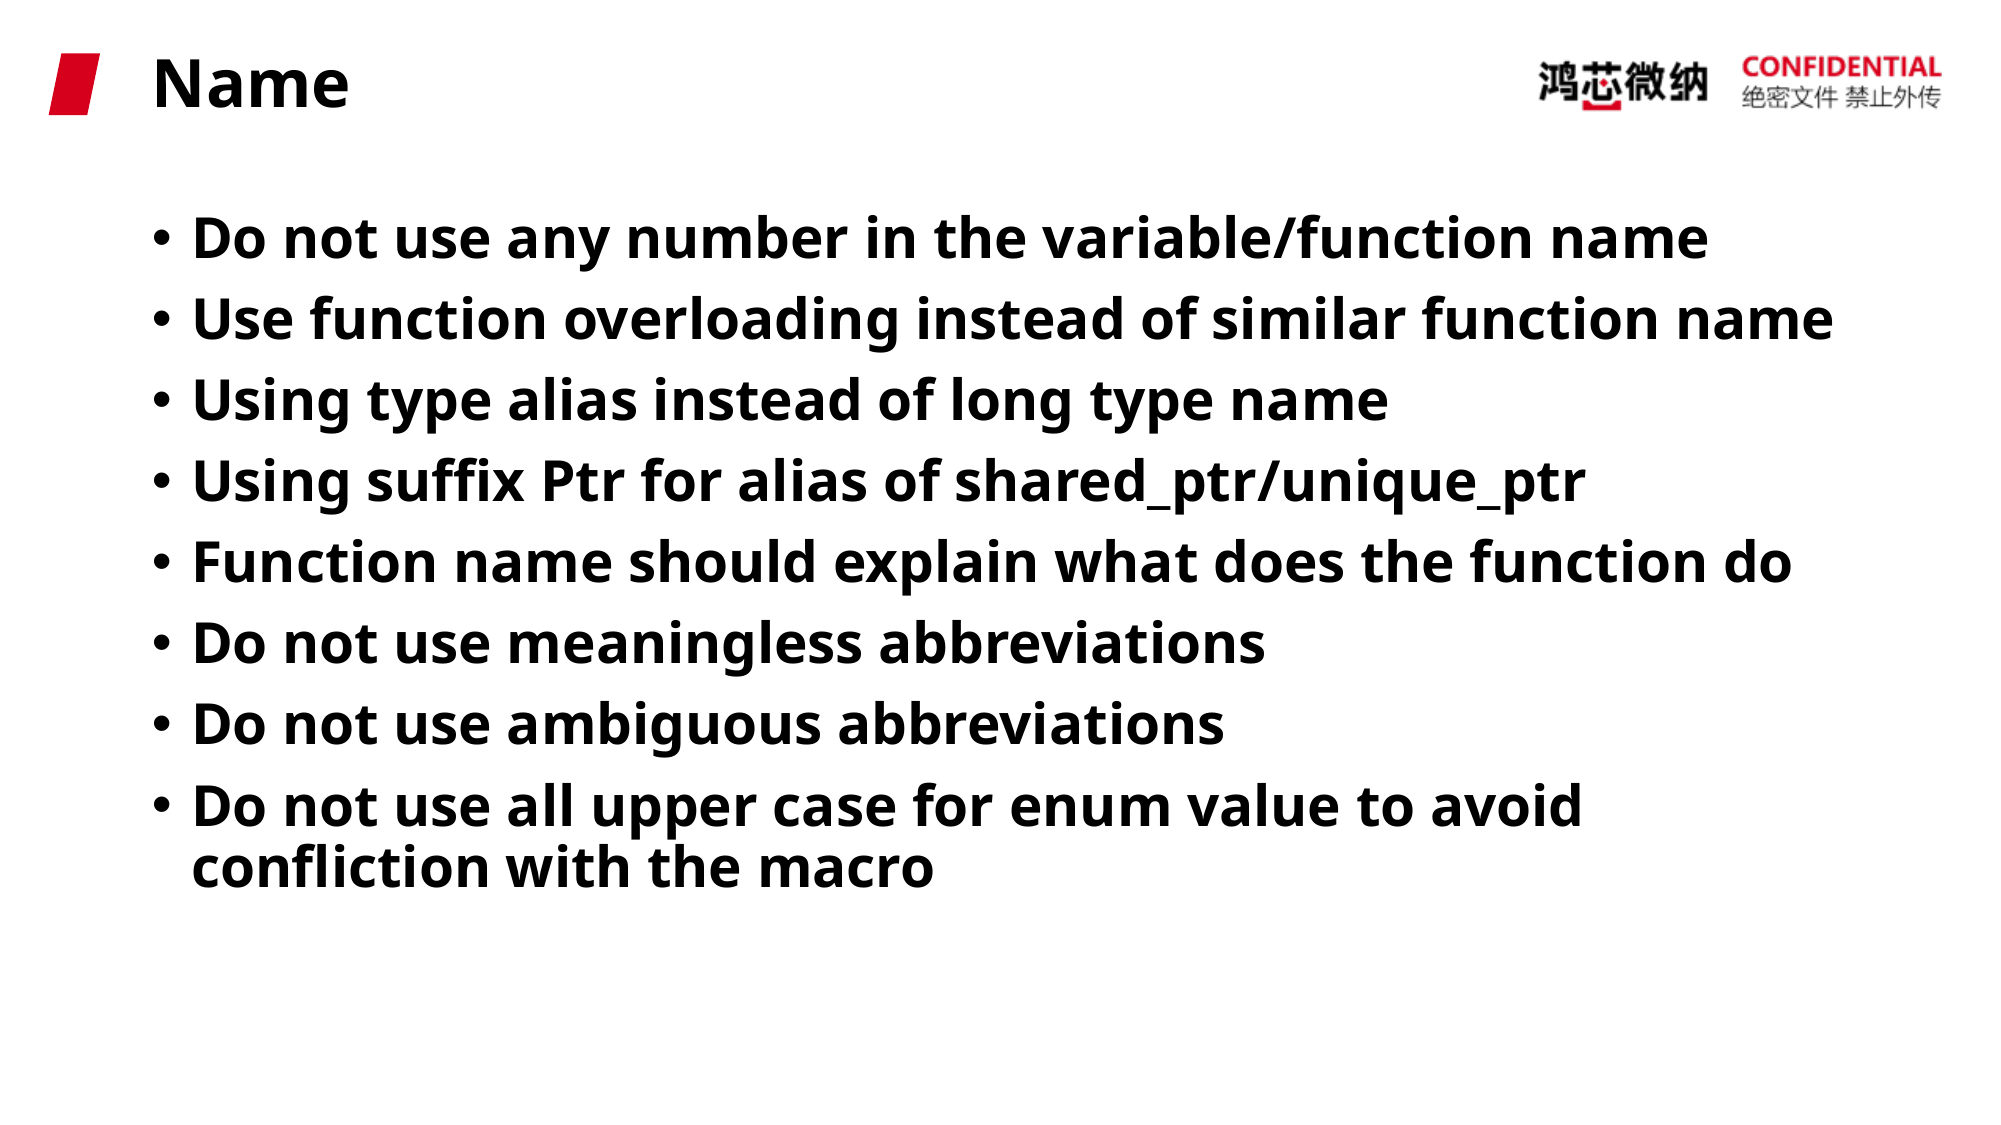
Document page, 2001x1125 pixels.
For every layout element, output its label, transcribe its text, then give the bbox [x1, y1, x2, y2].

title Name [136, 0, 1862, 195]
list Do not use any number in the variable/function name Use function overloading instead of similar function name Using type alias instead of long type name Using suffix Ptr for alias of shared_ptr/unique_ptr Function name should explain what does the function do Do not use meaningless abbreviations Do not use ambiguous abbreviations Do not use all upper case for enum value to avoid confliction with the macro [136, 201, 1862, 935]
picture [1265, 0, 1981, 288]
